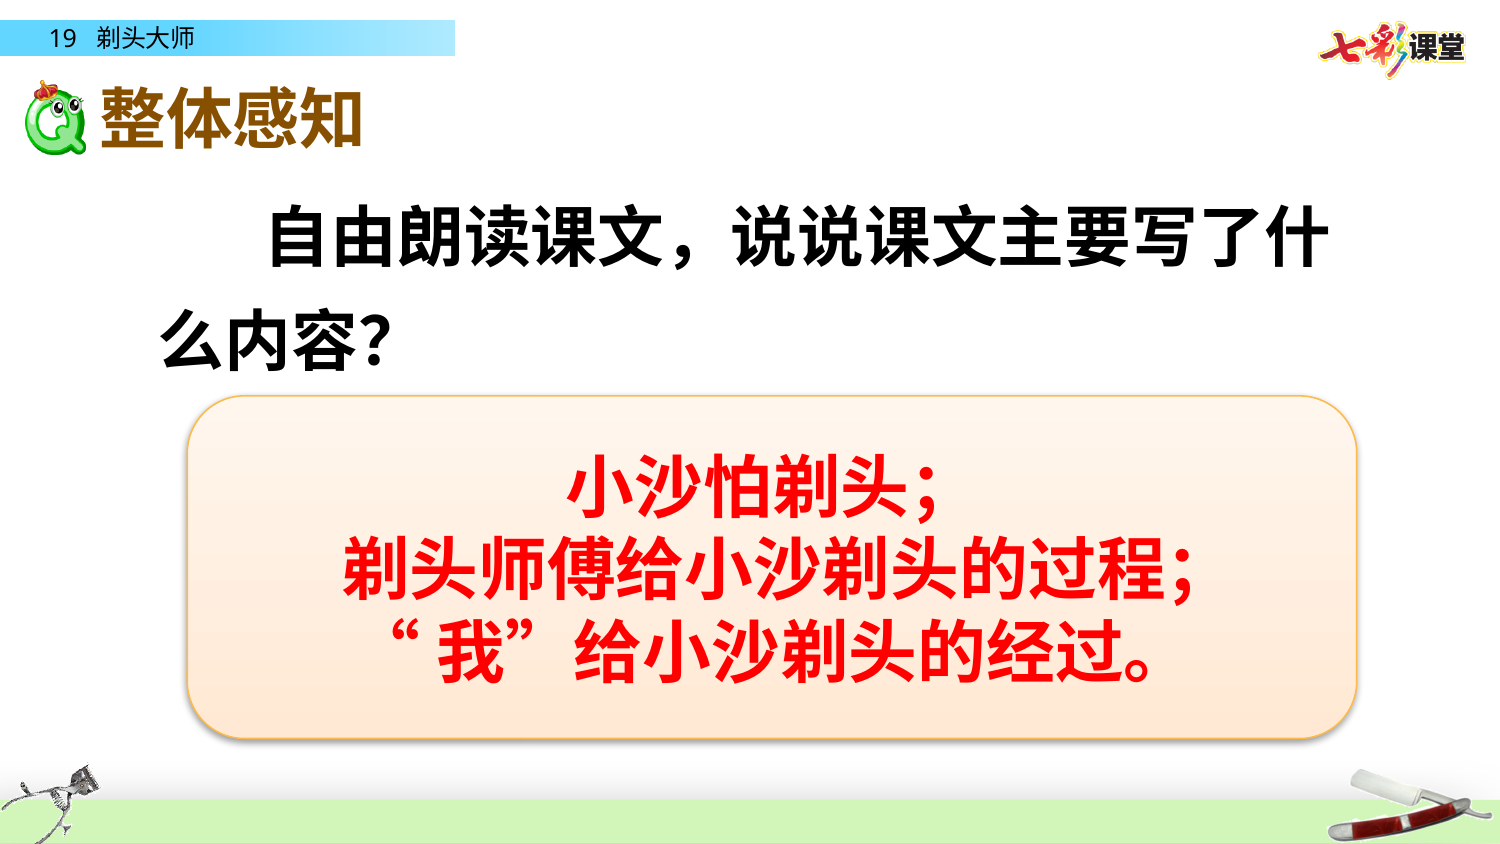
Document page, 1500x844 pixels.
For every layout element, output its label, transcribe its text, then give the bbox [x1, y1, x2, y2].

text_box 自由朗读课文，说说课文主要写了什么内容？ [142, 163, 1402, 387]
picture [1316, 20, 1468, 80]
picture [0, 730, 122, 844]
picture [1306, 732, 1499, 844]
text_box 小沙怕剃头； 剃头师傅给小沙剃头的过程； “我”给小沙剃头的经过。 [186, 395, 1358, 740]
picture [25, 79, 86, 156]
text_box 整体感知 [88, 71, 441, 163]
